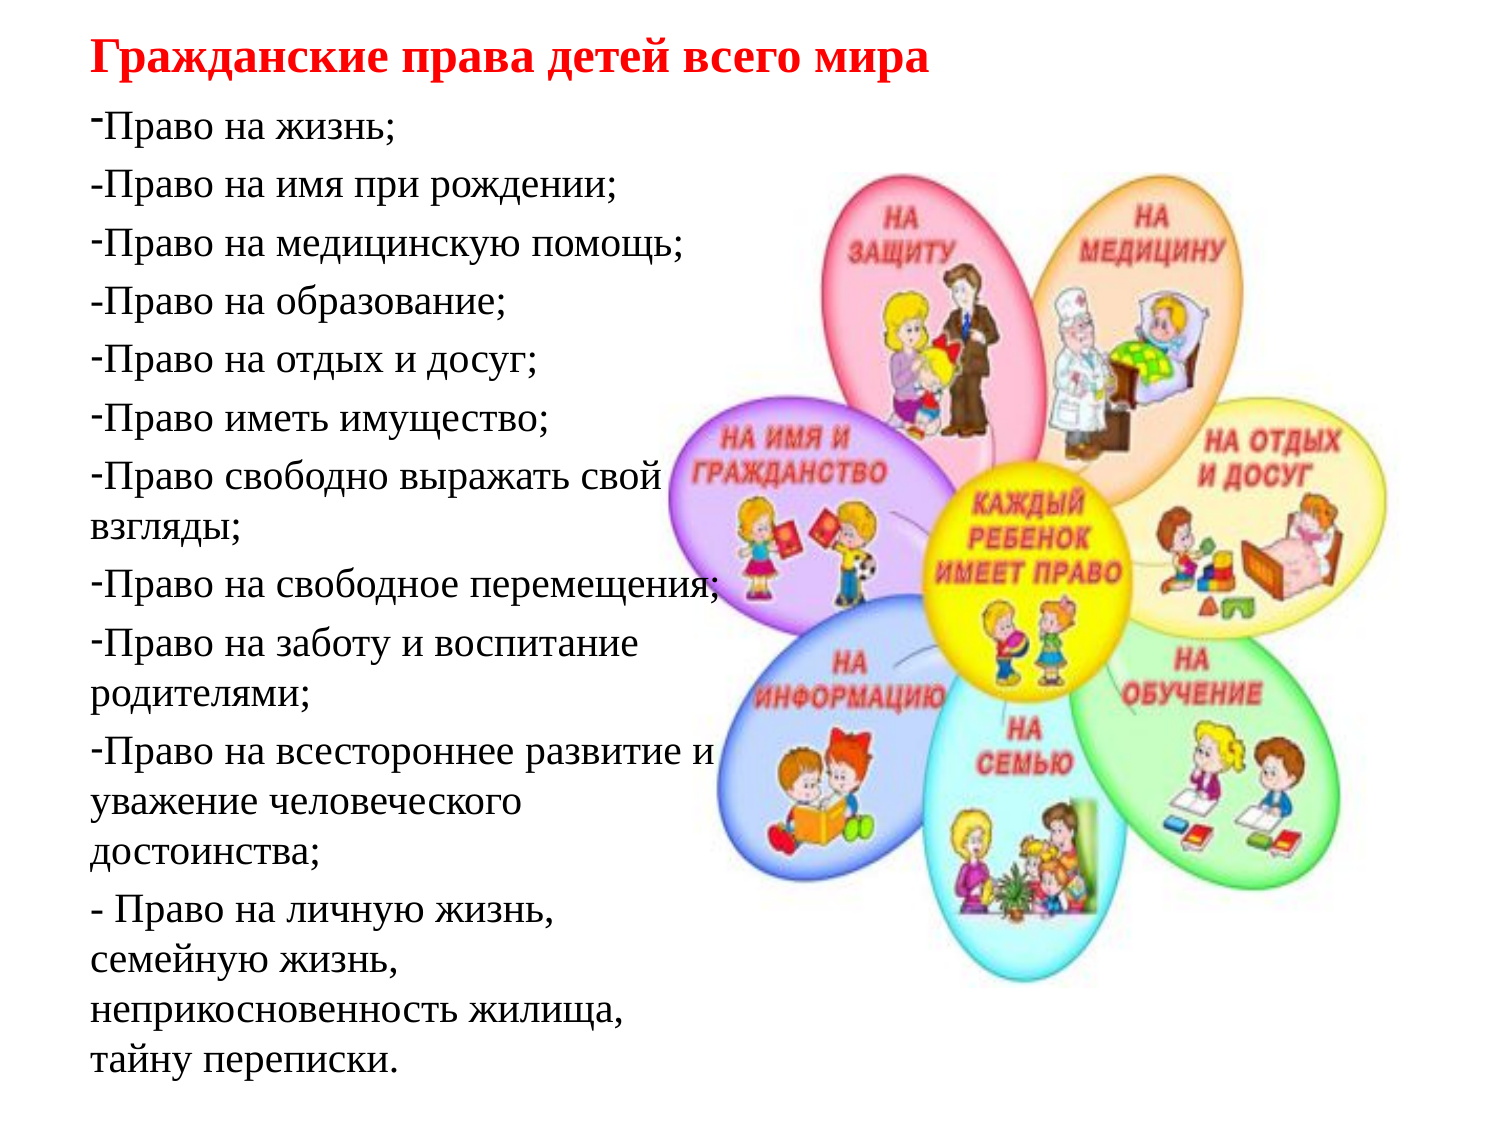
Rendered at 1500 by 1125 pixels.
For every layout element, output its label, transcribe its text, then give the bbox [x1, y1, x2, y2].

title Гражданские права детей всего мира [74, 44, 1081, 91]
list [560, 172, 1500, 988]
list Право на жизнь; -Право на имя при рождении; Право на медицинскую помощь; -Право на образование; Право на отдых и досуг; Право иметь имущество; Право свободно выражать свой взгляды; Право на свободное перемещения; Право на заботу и воспитание родителями; Право на всестороннее развитие и уважение человеческого достоинства; - Право на личную жизнь, семейную жизнь, неприкосновенность жилища, тайну переписки. [74, 89, 751, 1006]
